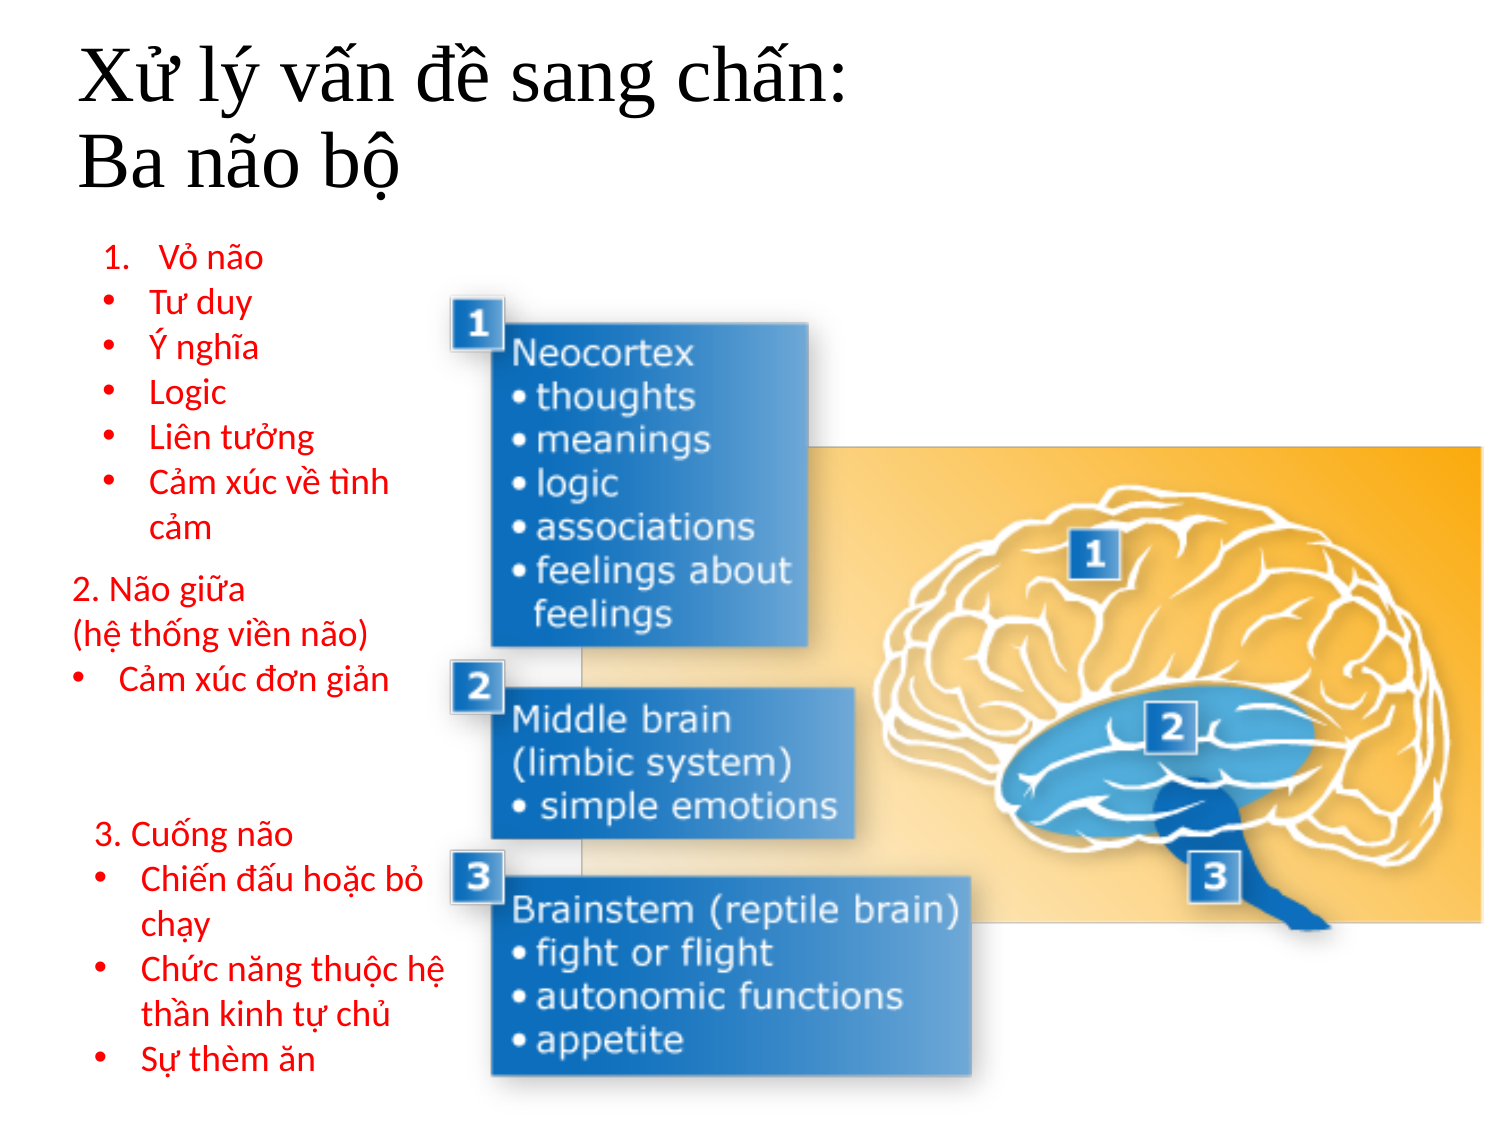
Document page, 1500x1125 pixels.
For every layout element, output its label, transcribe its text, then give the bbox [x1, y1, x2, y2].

text_box 3. Cuống não Chiến đấu hoặc bỏ chạy Chức năng thuộc hệ thần kinh tự chủ Sự thèm ăn [79, 801, 417, 1087]
picture [417, 262, 1484, 1125]
text_box 2. Não giữa (hệ thống viền não) Cảm xúc đơn giản [57, 556, 412, 707]
title Xử lý vấn đề sang chấn: Ba não bộ [62, 24, 1413, 280]
text_box Vỏ não Tư duy Ý nghĩa Logic Liên tưởng Cảm xúc về tình cảm [87, 224, 418, 555]
